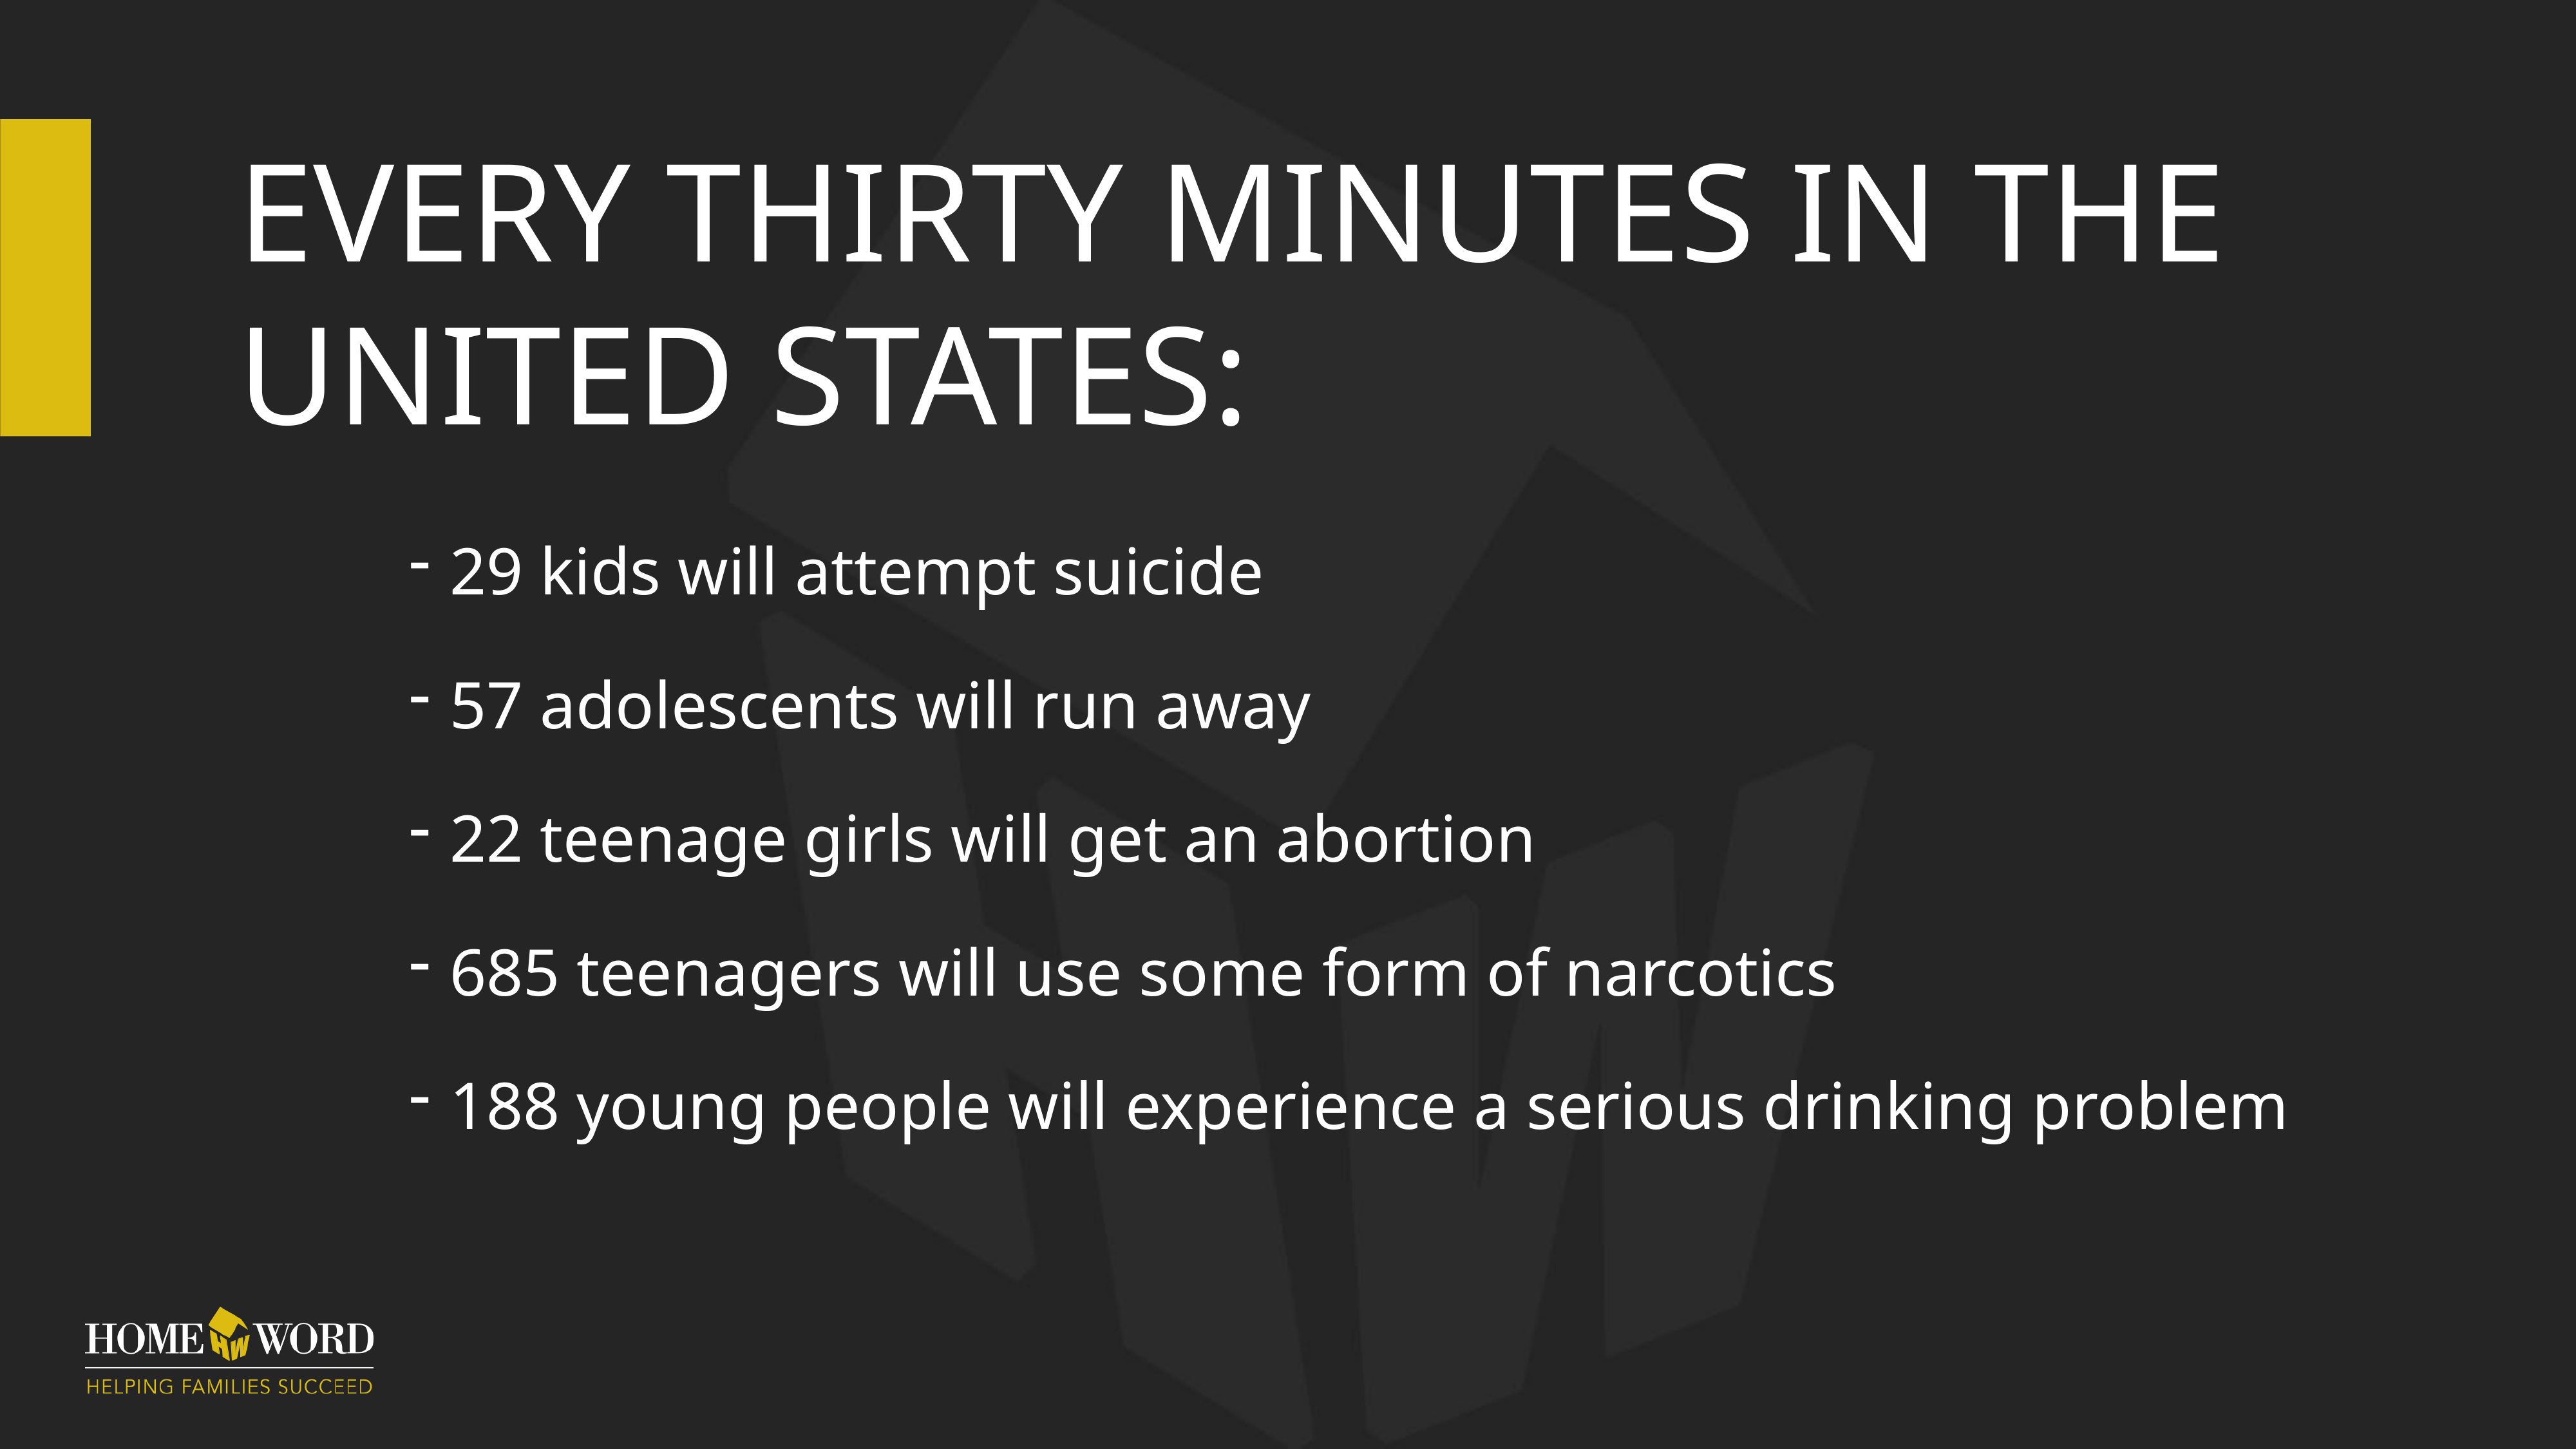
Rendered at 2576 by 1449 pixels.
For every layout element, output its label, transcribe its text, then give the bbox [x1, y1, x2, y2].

title Every thirty minutes in the United States: [232, 120, 2282, 466]
picture [0, 0, 2576, 1449]
text_box 29 kids will attempt suicide 57 adolescents will run away 22 teenage girls will get an abortion 685 teenagers will use some form of narcotics 188 young people will experience a serious drinking problem [404, 525, 2430, 1279]
